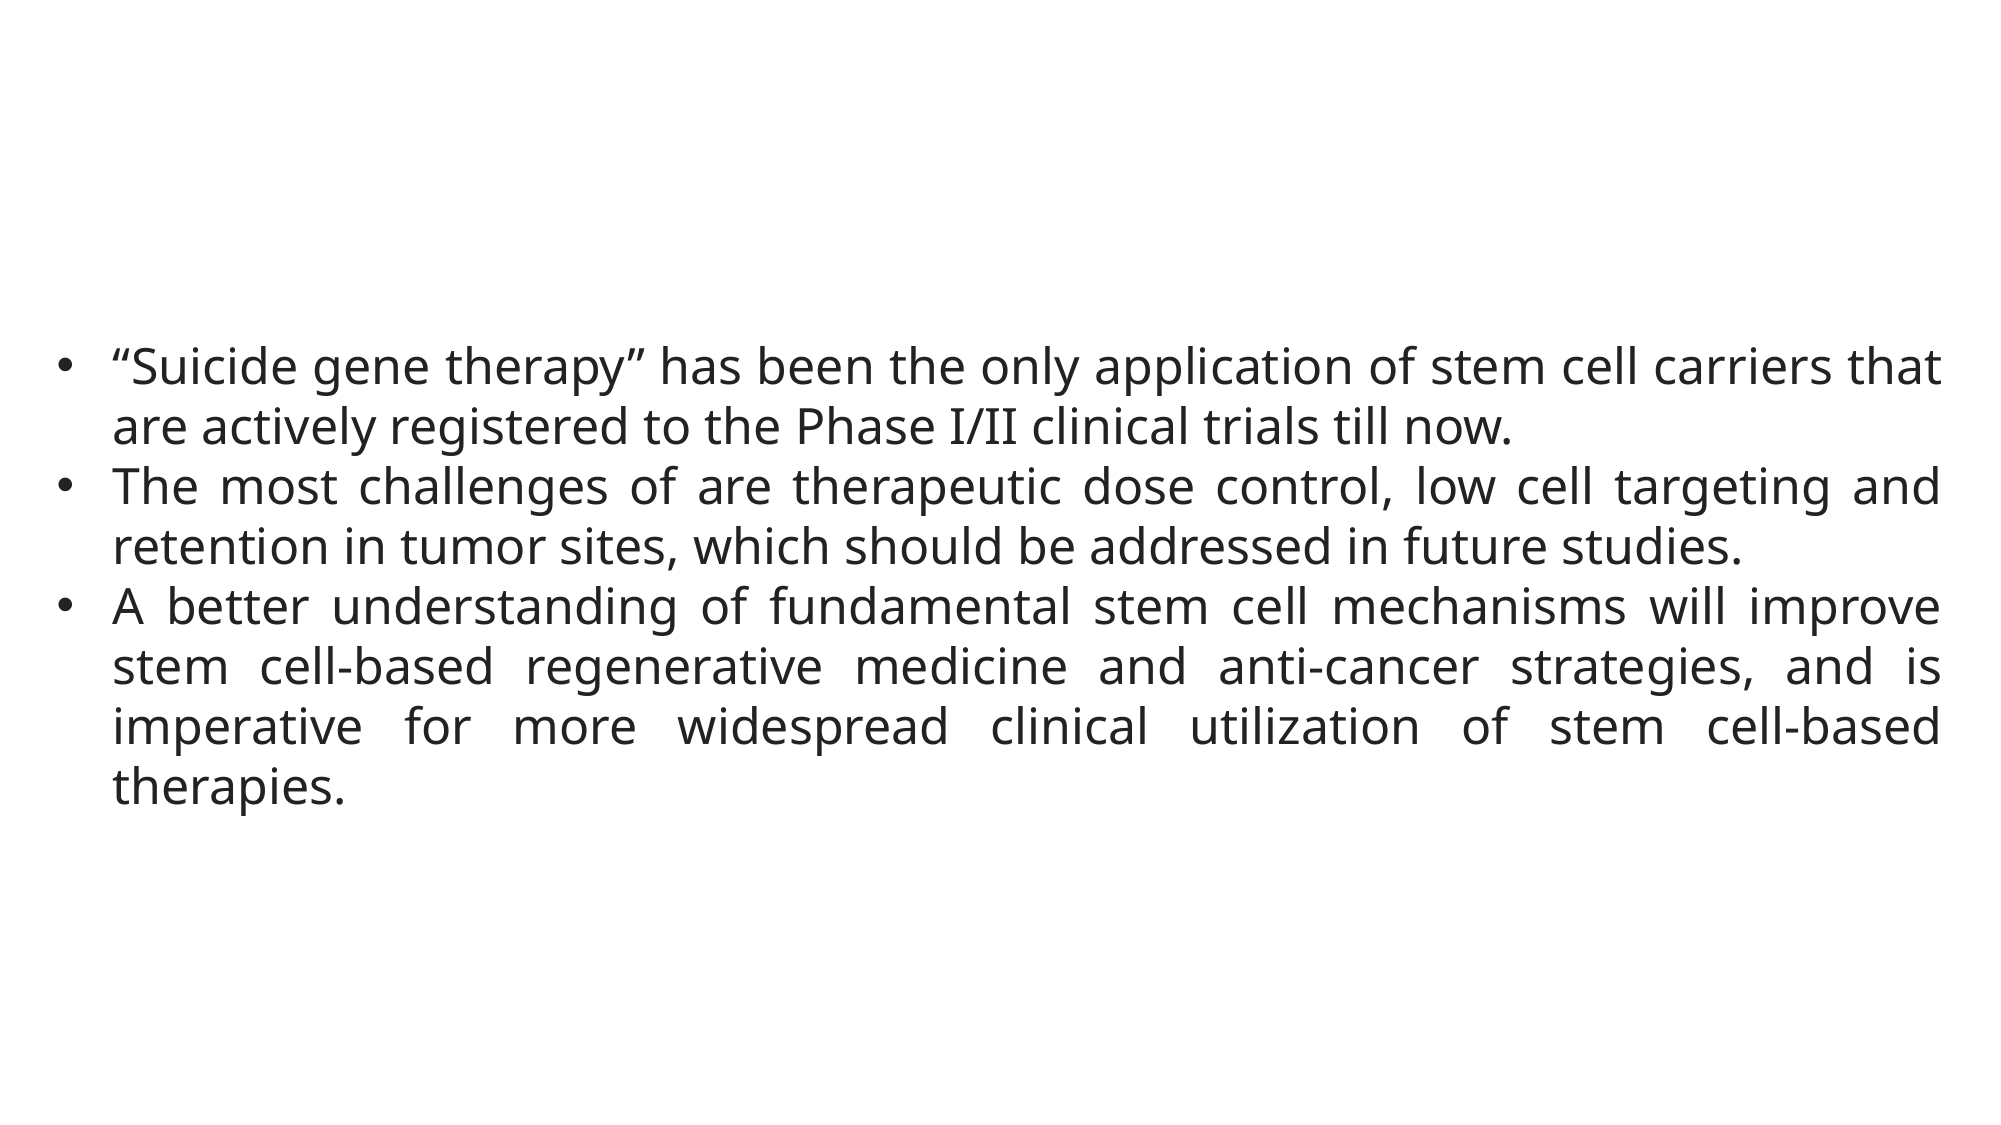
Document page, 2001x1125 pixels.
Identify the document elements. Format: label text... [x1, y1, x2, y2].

text_box “Suicide gene therapy” has been the only application of stem cell carriers that are actively registered to the Phase I/II clinical trials till now. The most challenges of are therapeutic dose control, low cell targeting and retention in tumor sites, which should be addressed in future studies. A better understanding of fundamental stem cell mechanisms will improve stem cell-based regenerative medicine and anti-cancer strategies, and is imperative for more widespread clinical utilization of stem cell-based therapies. [41, 327, 1959, 823]
